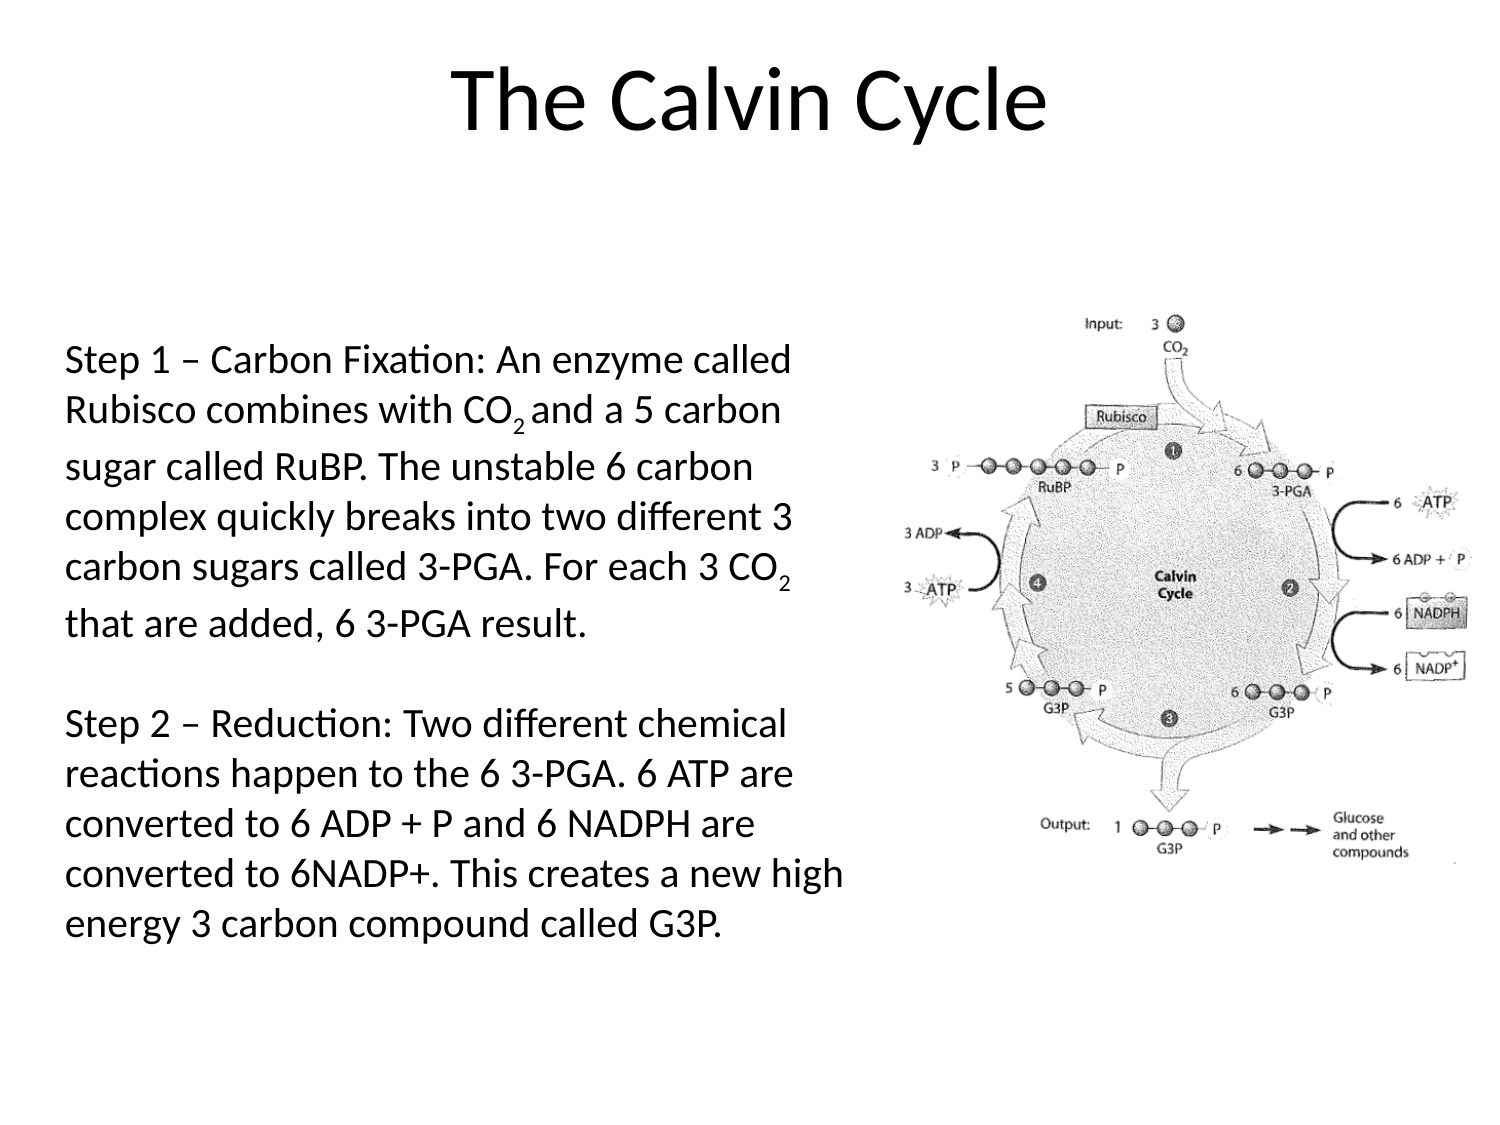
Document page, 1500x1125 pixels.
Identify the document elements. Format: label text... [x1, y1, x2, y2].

picture [862, 287, 1500, 892]
title The Calvin Cycle [75, 0, 1426, 188]
text_box Step 1 – Carbon Fixation: An enzyme called Rubisco combines with CO2 and a 5 carbon sugar called RuBP. The unstable 6 carbon complex quickly breaks into two different 3 carbon sugars called 3-PGA. For each 3 CO2 that are added, 6 3-PGA result. Step 2 – Reduction: Two different chemical reactions happen to the 6 3-PGA. 6 ATP are converted to 6 ADP + P and 6 NADPH are converted to 6NADP+. This creates a new high energy 3 carbon compound called G3P. [49, 324, 863, 999]
